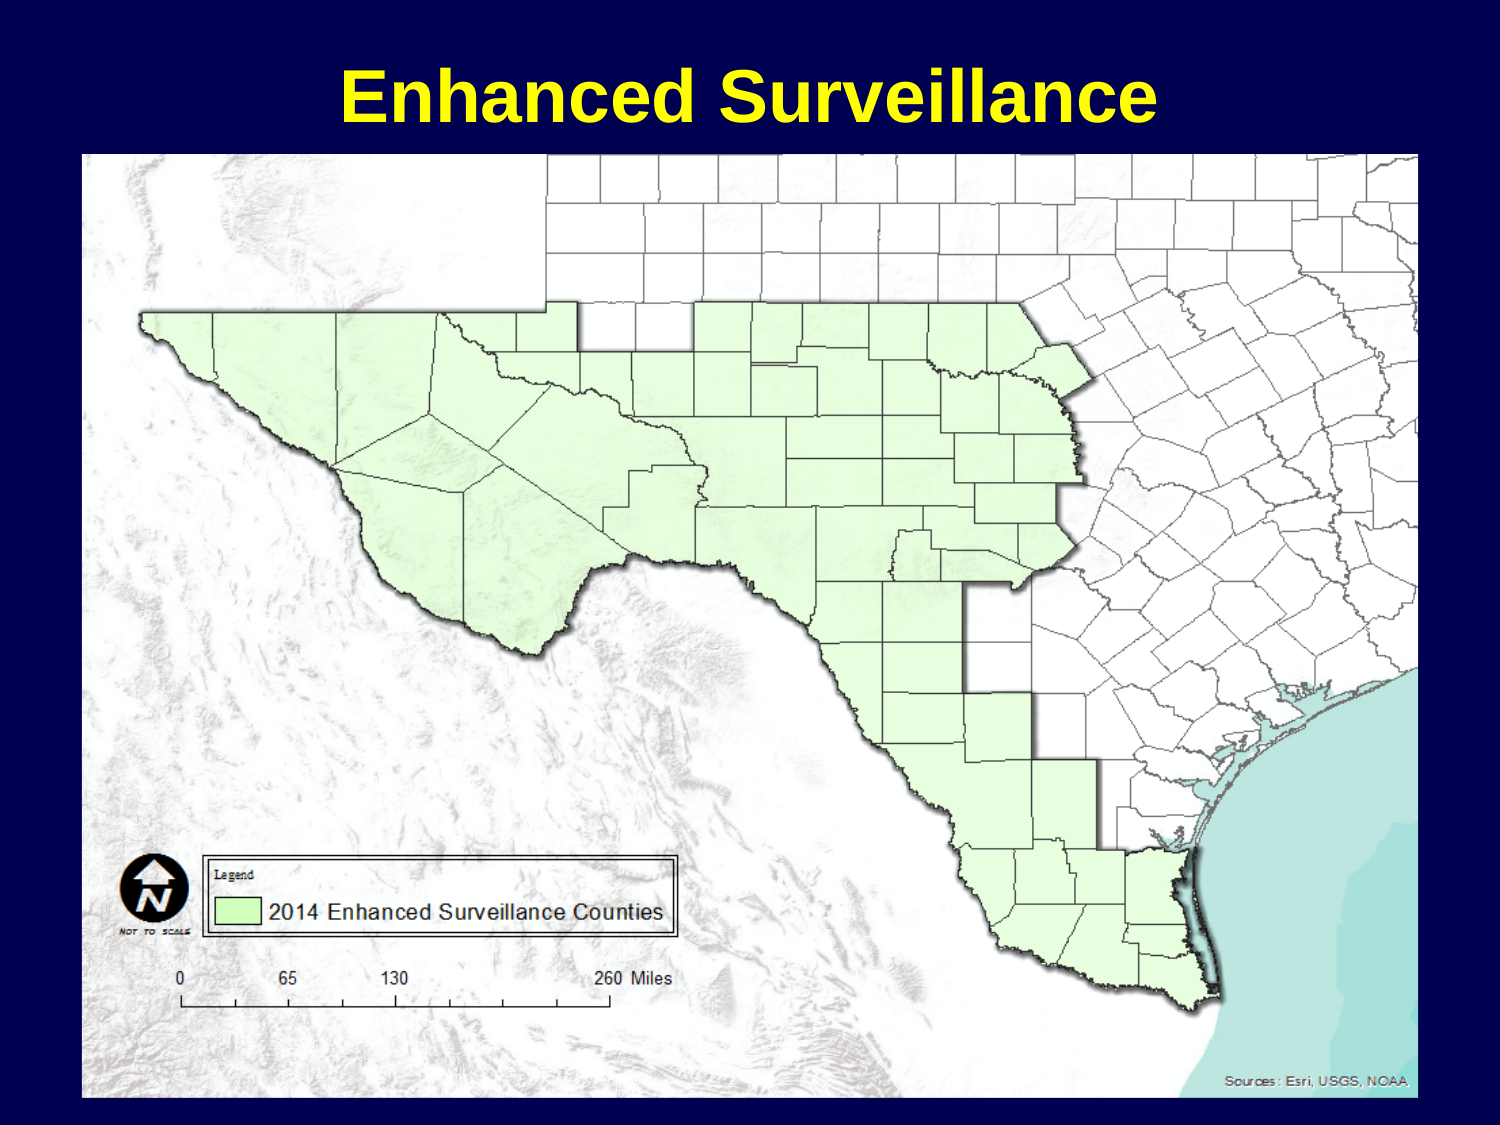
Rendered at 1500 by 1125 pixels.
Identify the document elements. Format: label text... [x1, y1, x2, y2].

title Enhanced Surveillance [75, 2, 1425, 191]
picture [81, 153, 1419, 1098]
